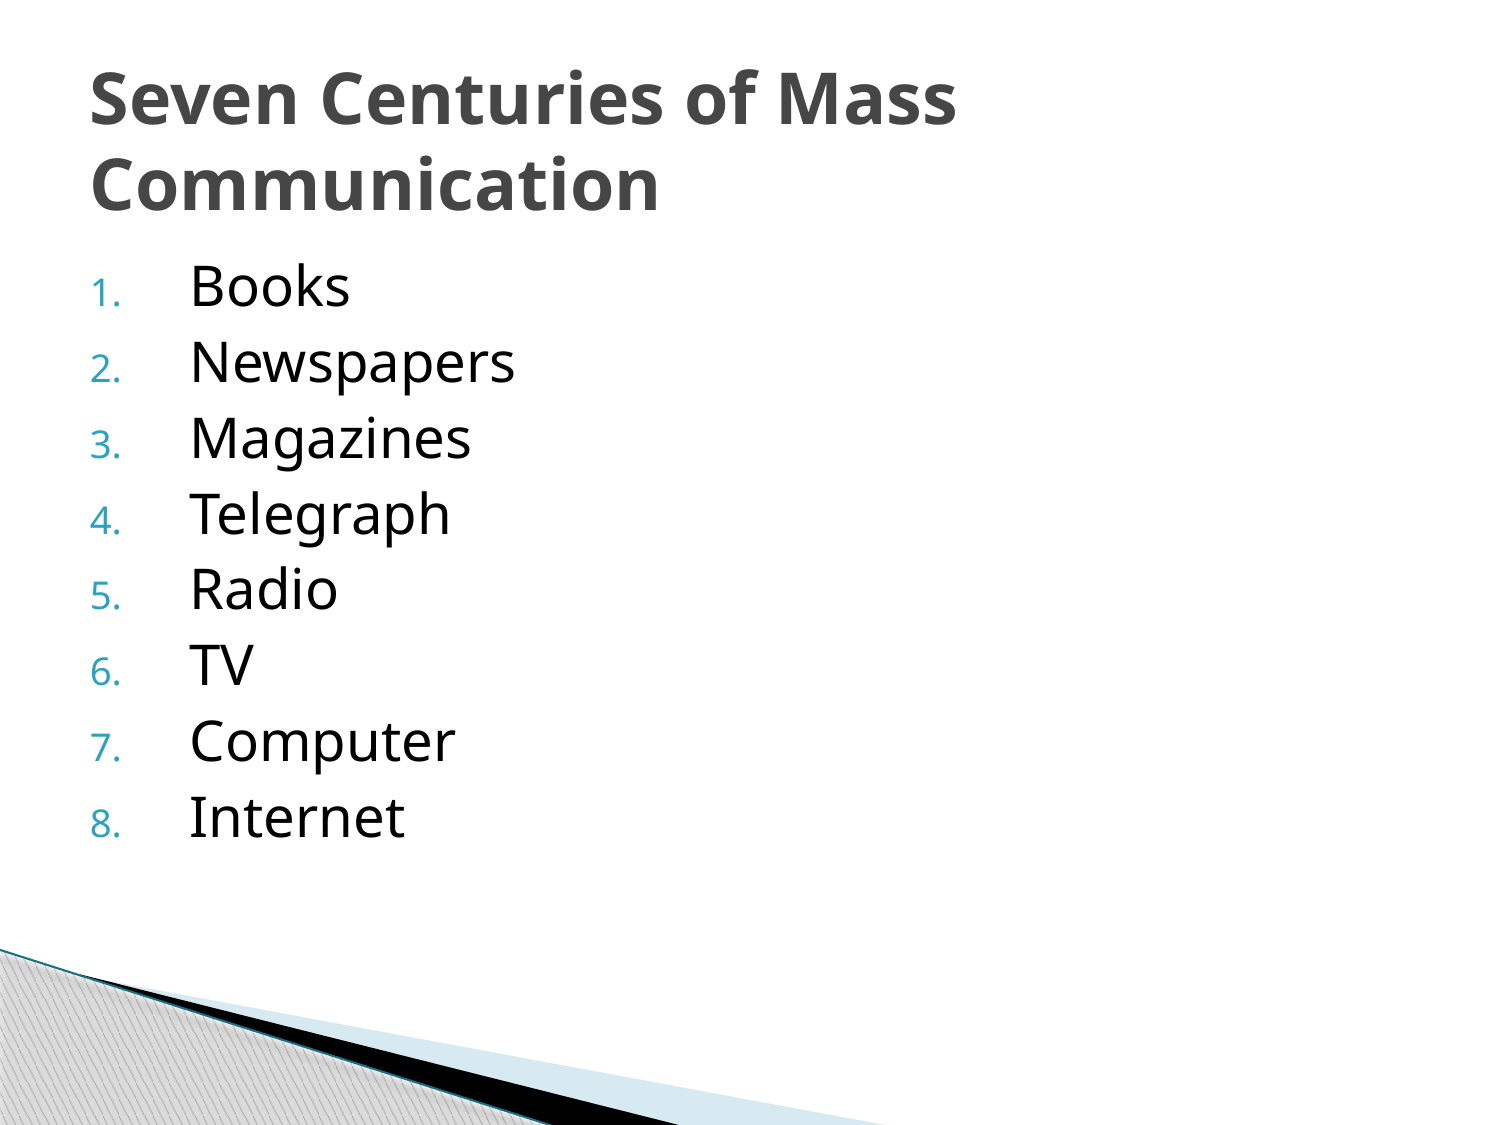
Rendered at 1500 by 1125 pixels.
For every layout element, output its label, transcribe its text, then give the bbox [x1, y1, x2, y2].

title Seven Centuries of Mass Communication [75, 45, 1425, 233]
list Books Newspapers Magazines Telegraph Radio TV Computer Internet [75, 243, 1425, 986]
